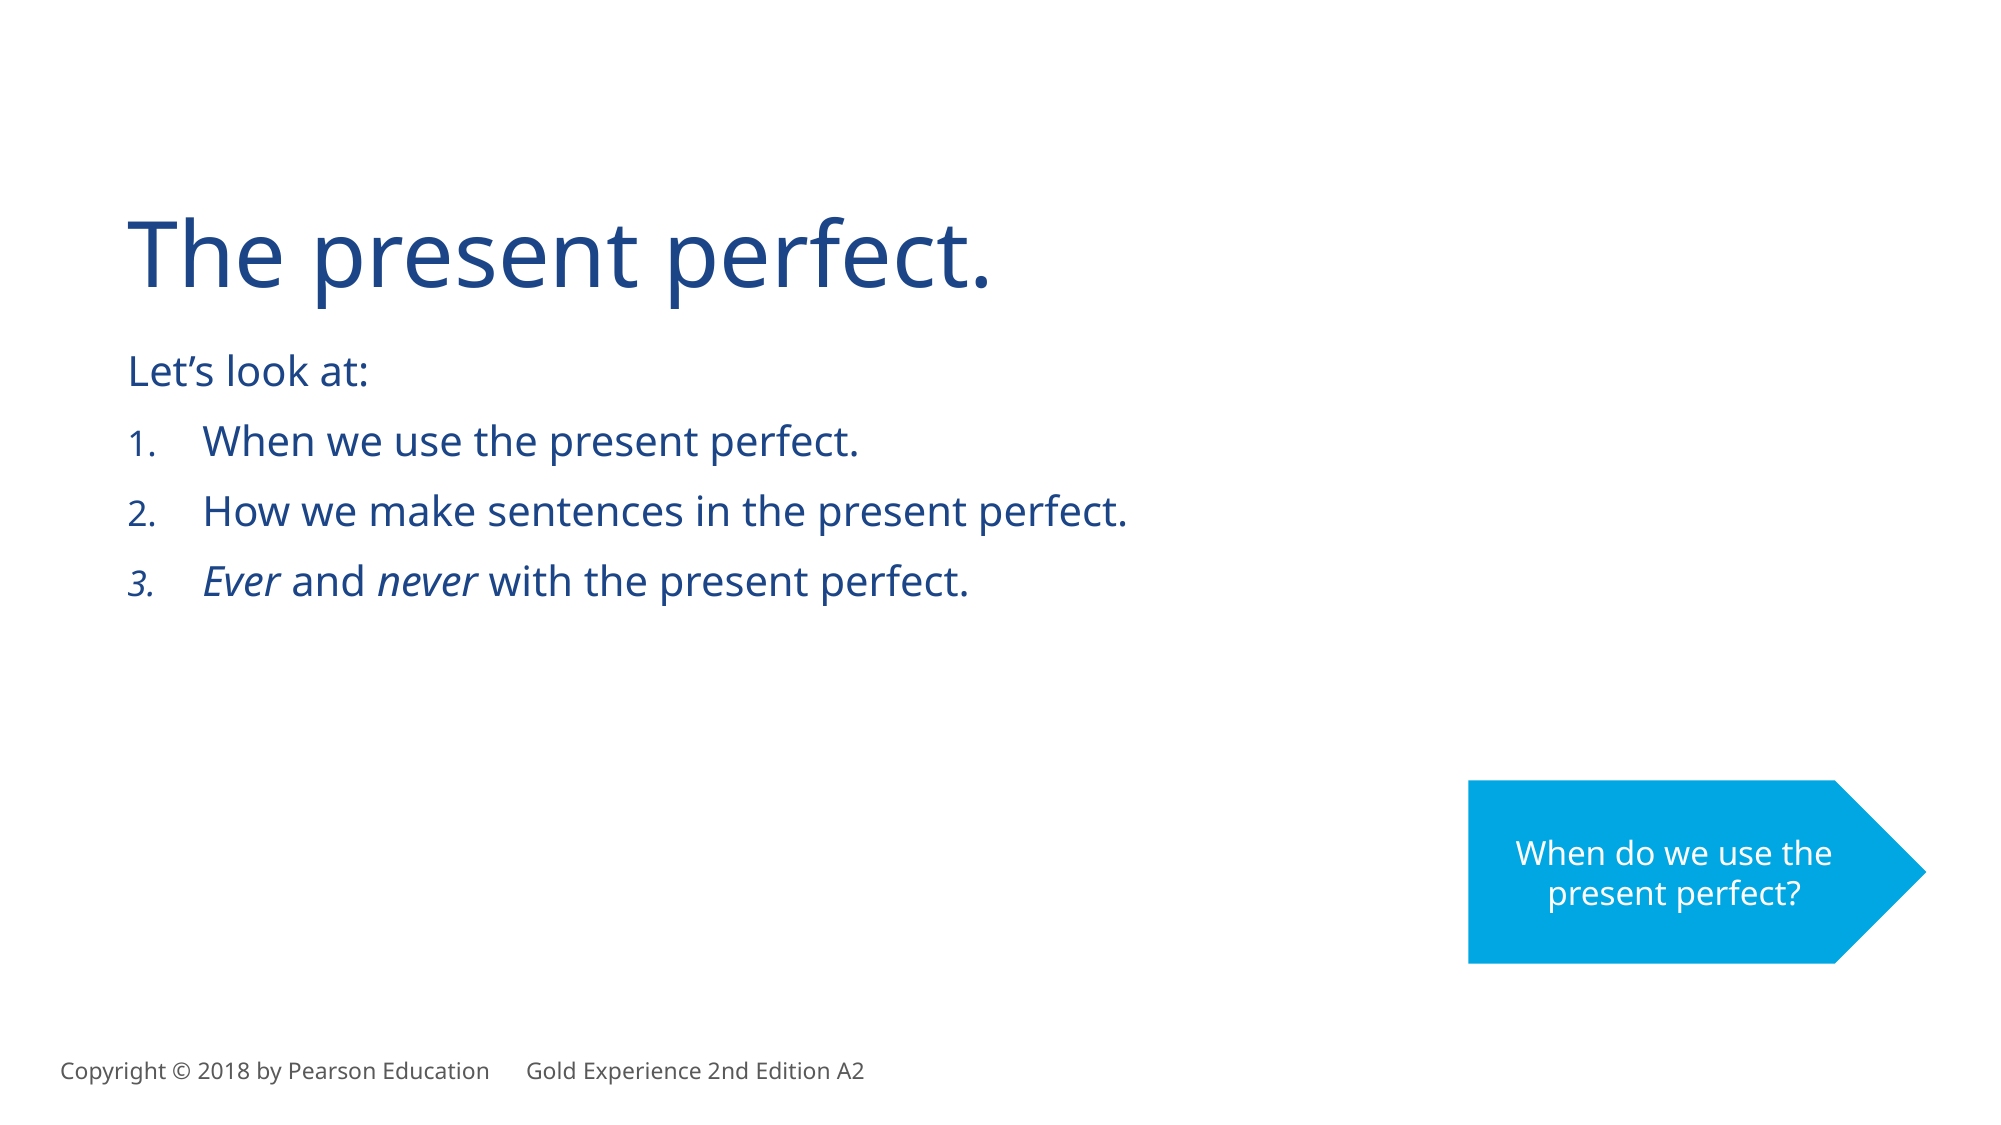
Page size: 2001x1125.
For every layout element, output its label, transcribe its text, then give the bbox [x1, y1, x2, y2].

footer Copyright © 2018 by Pearson Education Gold Experience 2nd Edition A2 [45, 1040, 1084, 1101]
list Let’s look at: When we use the present perfect. How we make sentences in the present perfect. Ever and never with the present perfect. [112, 342, 1763, 716]
title The present perfect. [112, 125, 1763, 342]
text_box When do we use the present perfect? [1466, 778, 1929, 966]
